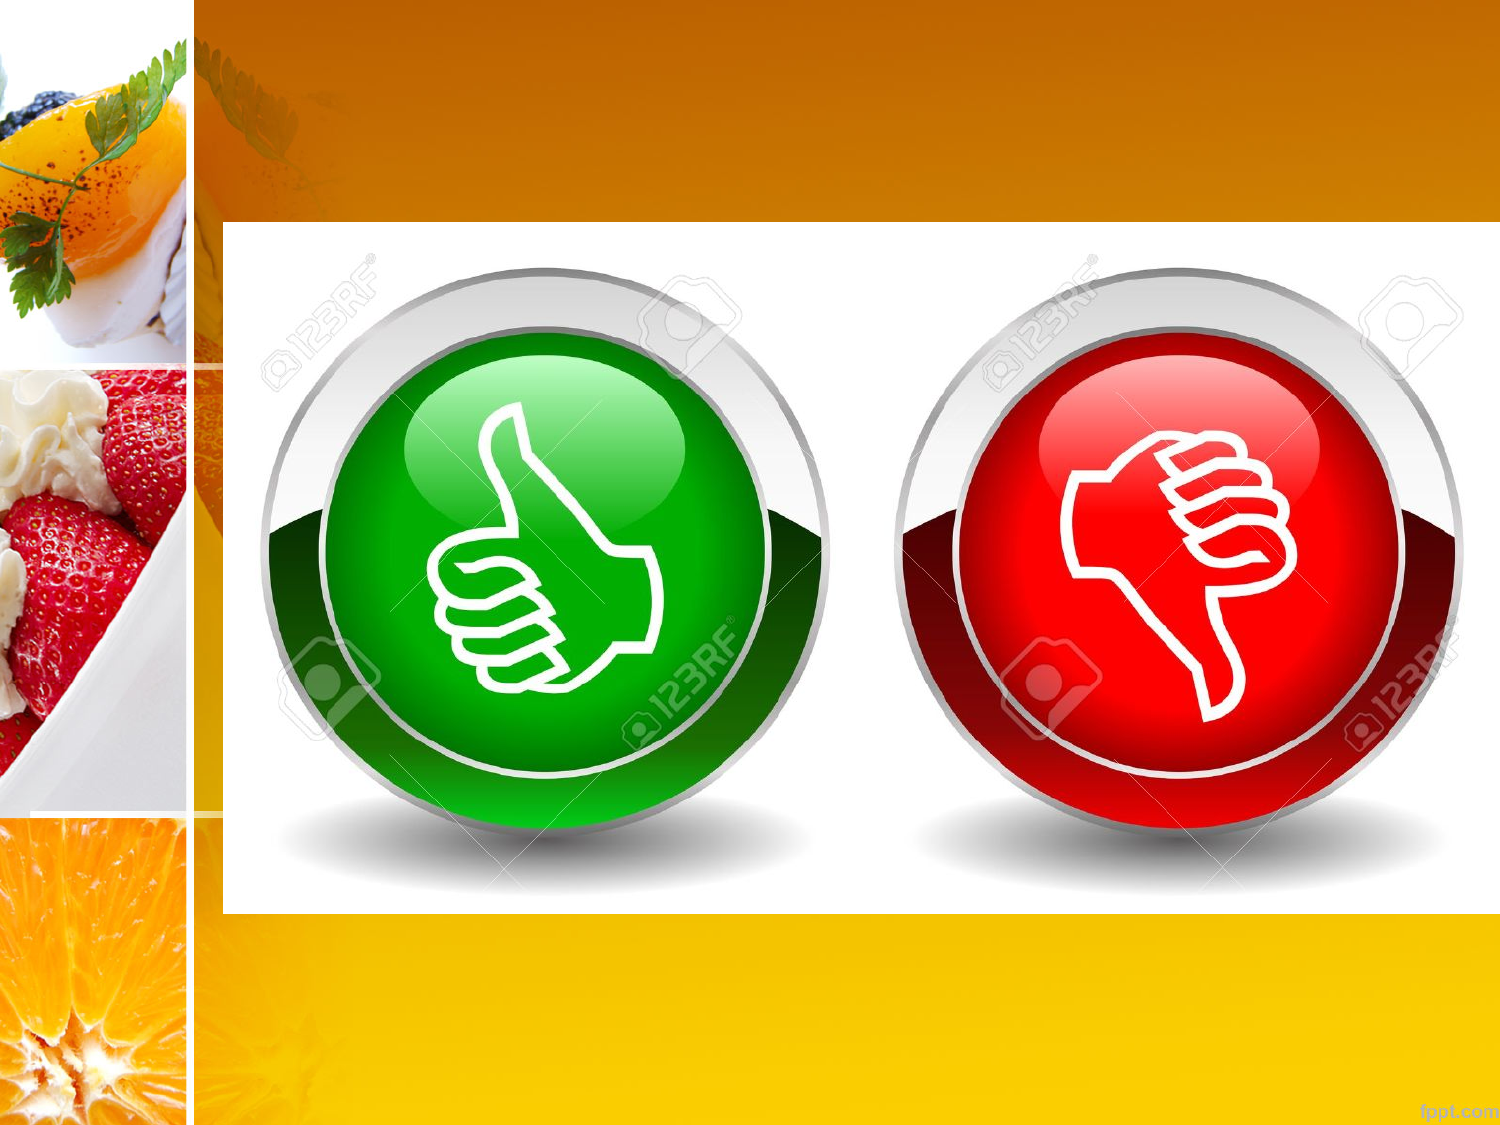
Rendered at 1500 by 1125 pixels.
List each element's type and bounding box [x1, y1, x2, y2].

picture [0, 0, 1500, 1125]
list [222, 222, 1500, 915]
